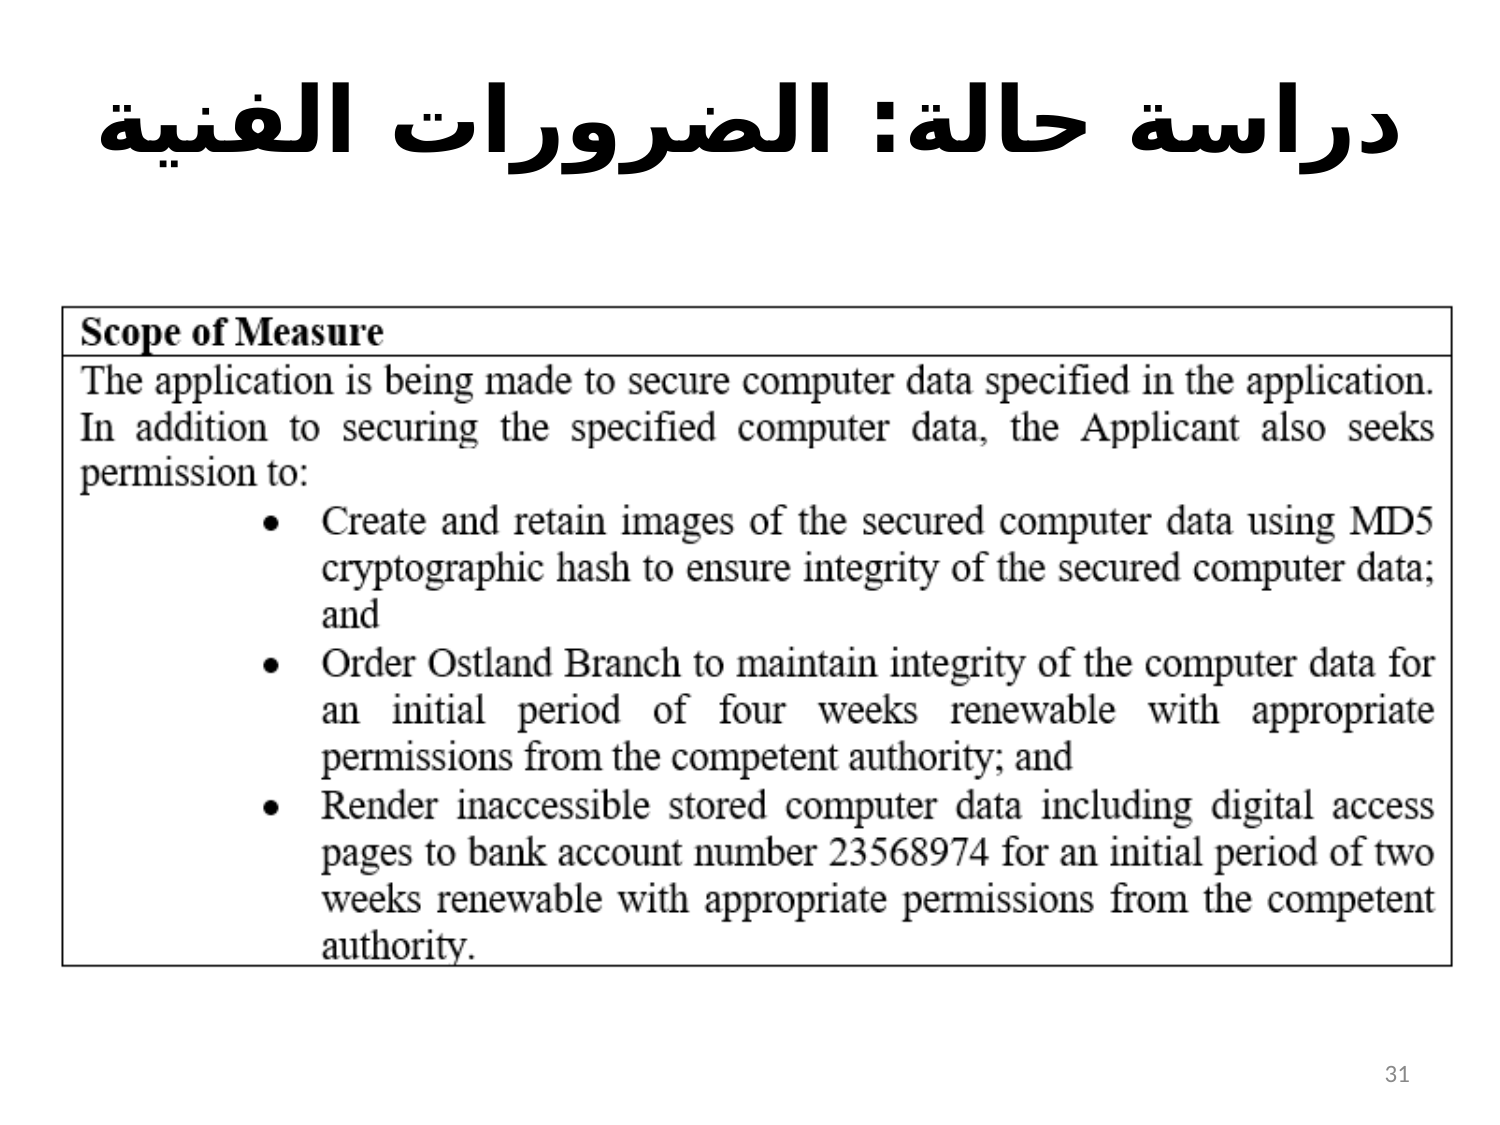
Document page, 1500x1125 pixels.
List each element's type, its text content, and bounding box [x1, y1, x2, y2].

title دراسة حالة: الضرورات الفنية [75, 22, 1425, 210]
picture [32, 271, 1468, 984]
slide_number 31 [1074, 1042, 1425, 1103]
